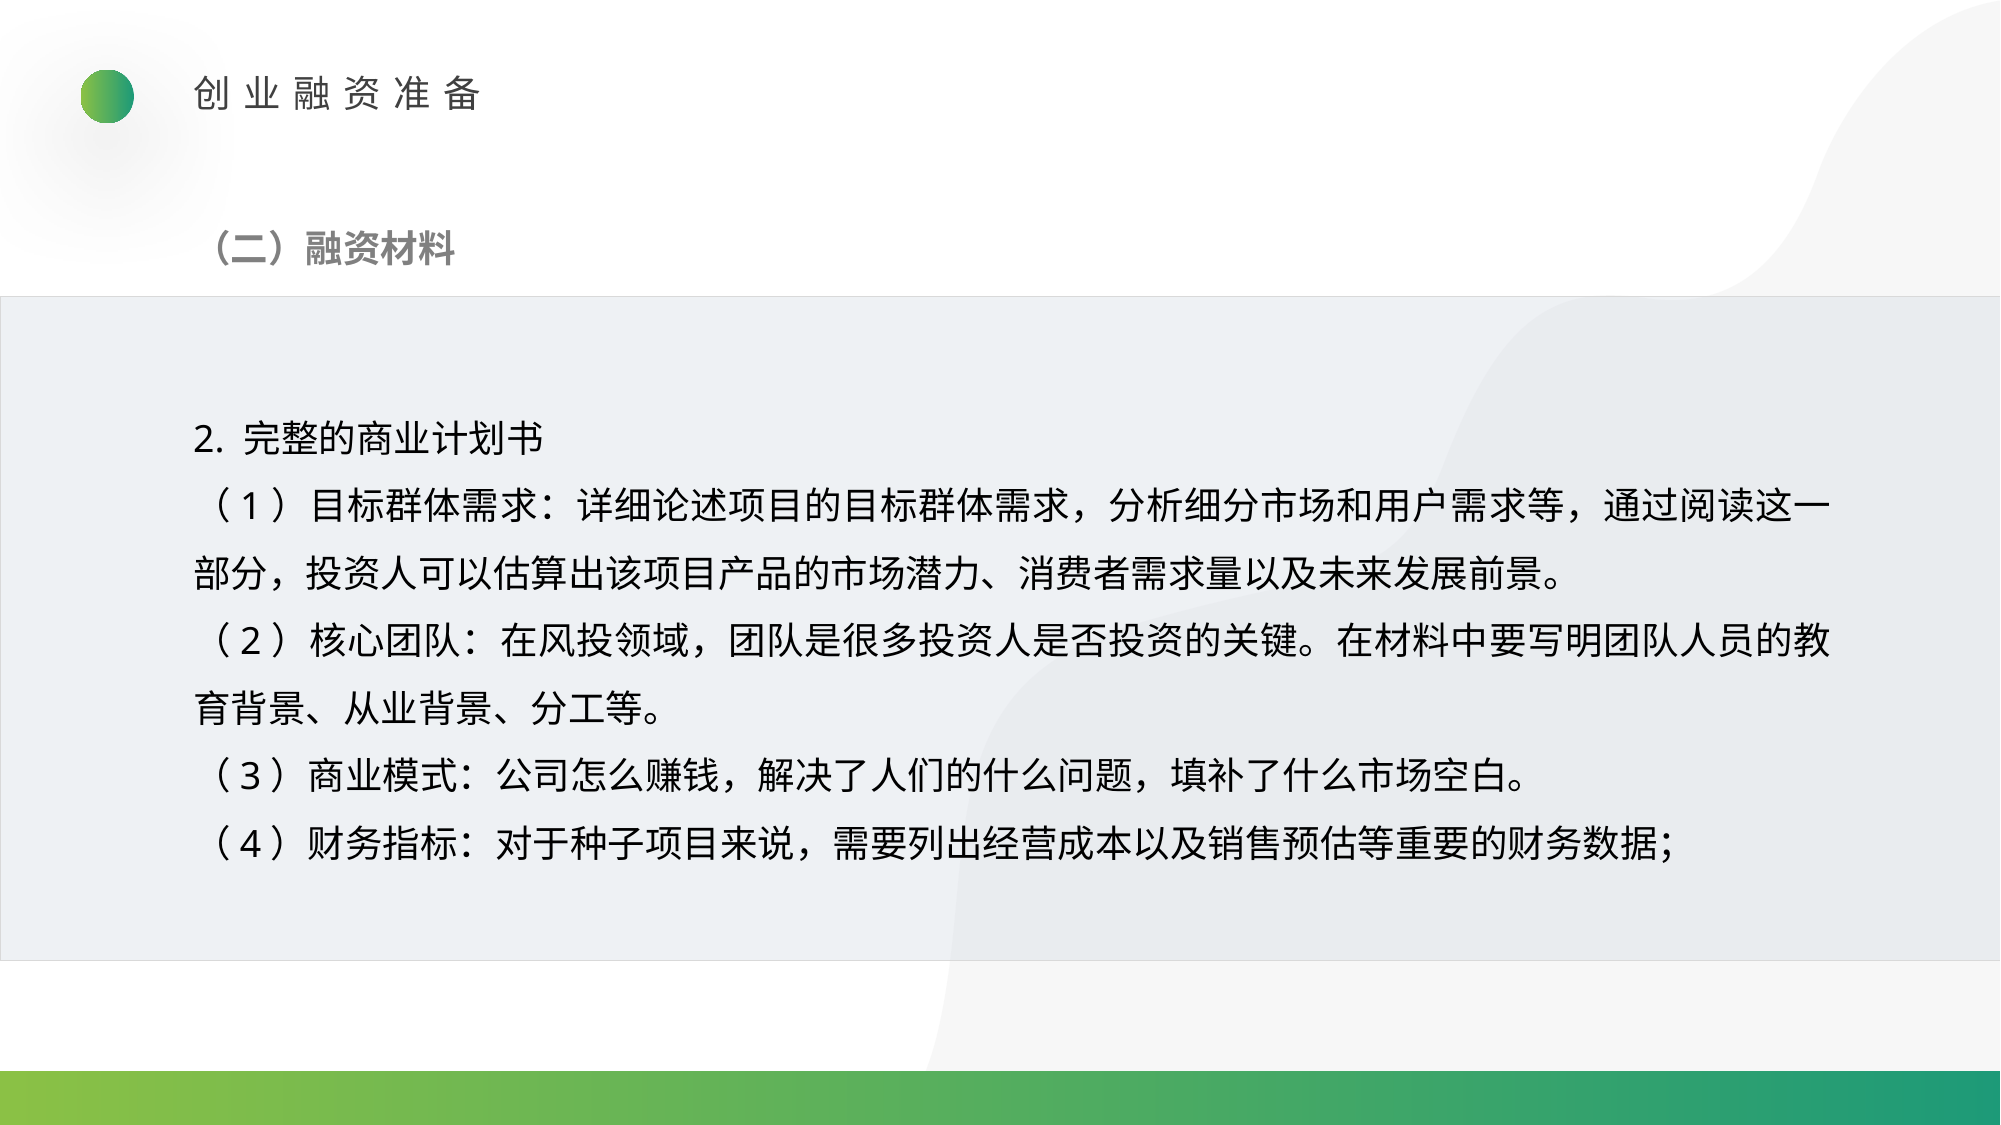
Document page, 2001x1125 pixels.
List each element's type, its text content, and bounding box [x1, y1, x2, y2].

text_box 2. 完整的商业计划书 （1）目标群体需求：详细论述项目的目标群体需求，分析细分市场和用户需求等，通过阅读这一部分，投资人可以估算出该项目产品的市场潜力、消费者需求量以及未来发展前景。 （2）核心团队：在风投领域，团队是很多投资人是否投资的关键。在材料中要写明团队人员的教育背景、从业背景、分工等。 （3）商业模式：公司怎么赚钱，解决了人们的什么问题，填补了什么市场空白。 （4）财务指标：对于种子项目来说，需要列出经营成本以及销售预估等重要的财务数据； [178, 384, 1846, 872]
text_box [0, 295, 2000, 961]
text_box （二）融资材料 [178, 217, 983, 278]
text_box 创业融资准备 [178, 62, 965, 123]
